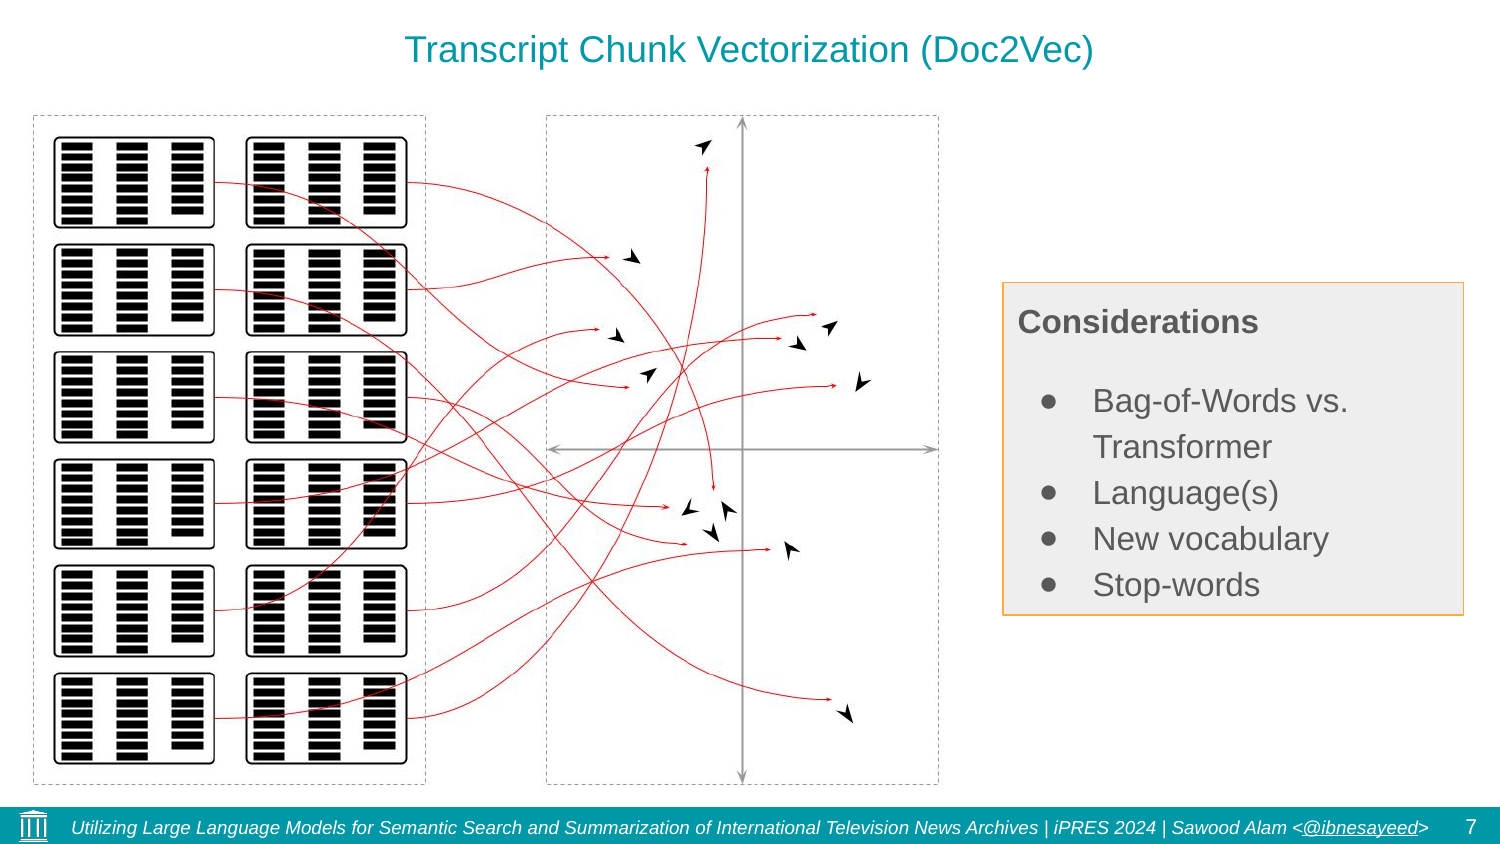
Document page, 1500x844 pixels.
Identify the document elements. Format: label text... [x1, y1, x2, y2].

text_box Considerations Bag-of-Words vs. Transformer Language(s) New vocabulary Stop-words [1002, 282, 1464, 616]
title Transcript Chunk Vectorization (Doc2Vec) [19, 10, 1481, 86]
slide_number ‹#› [1402, 807, 1493, 844]
picture [19, 810, 48, 842]
picture [12, 94, 958, 804]
